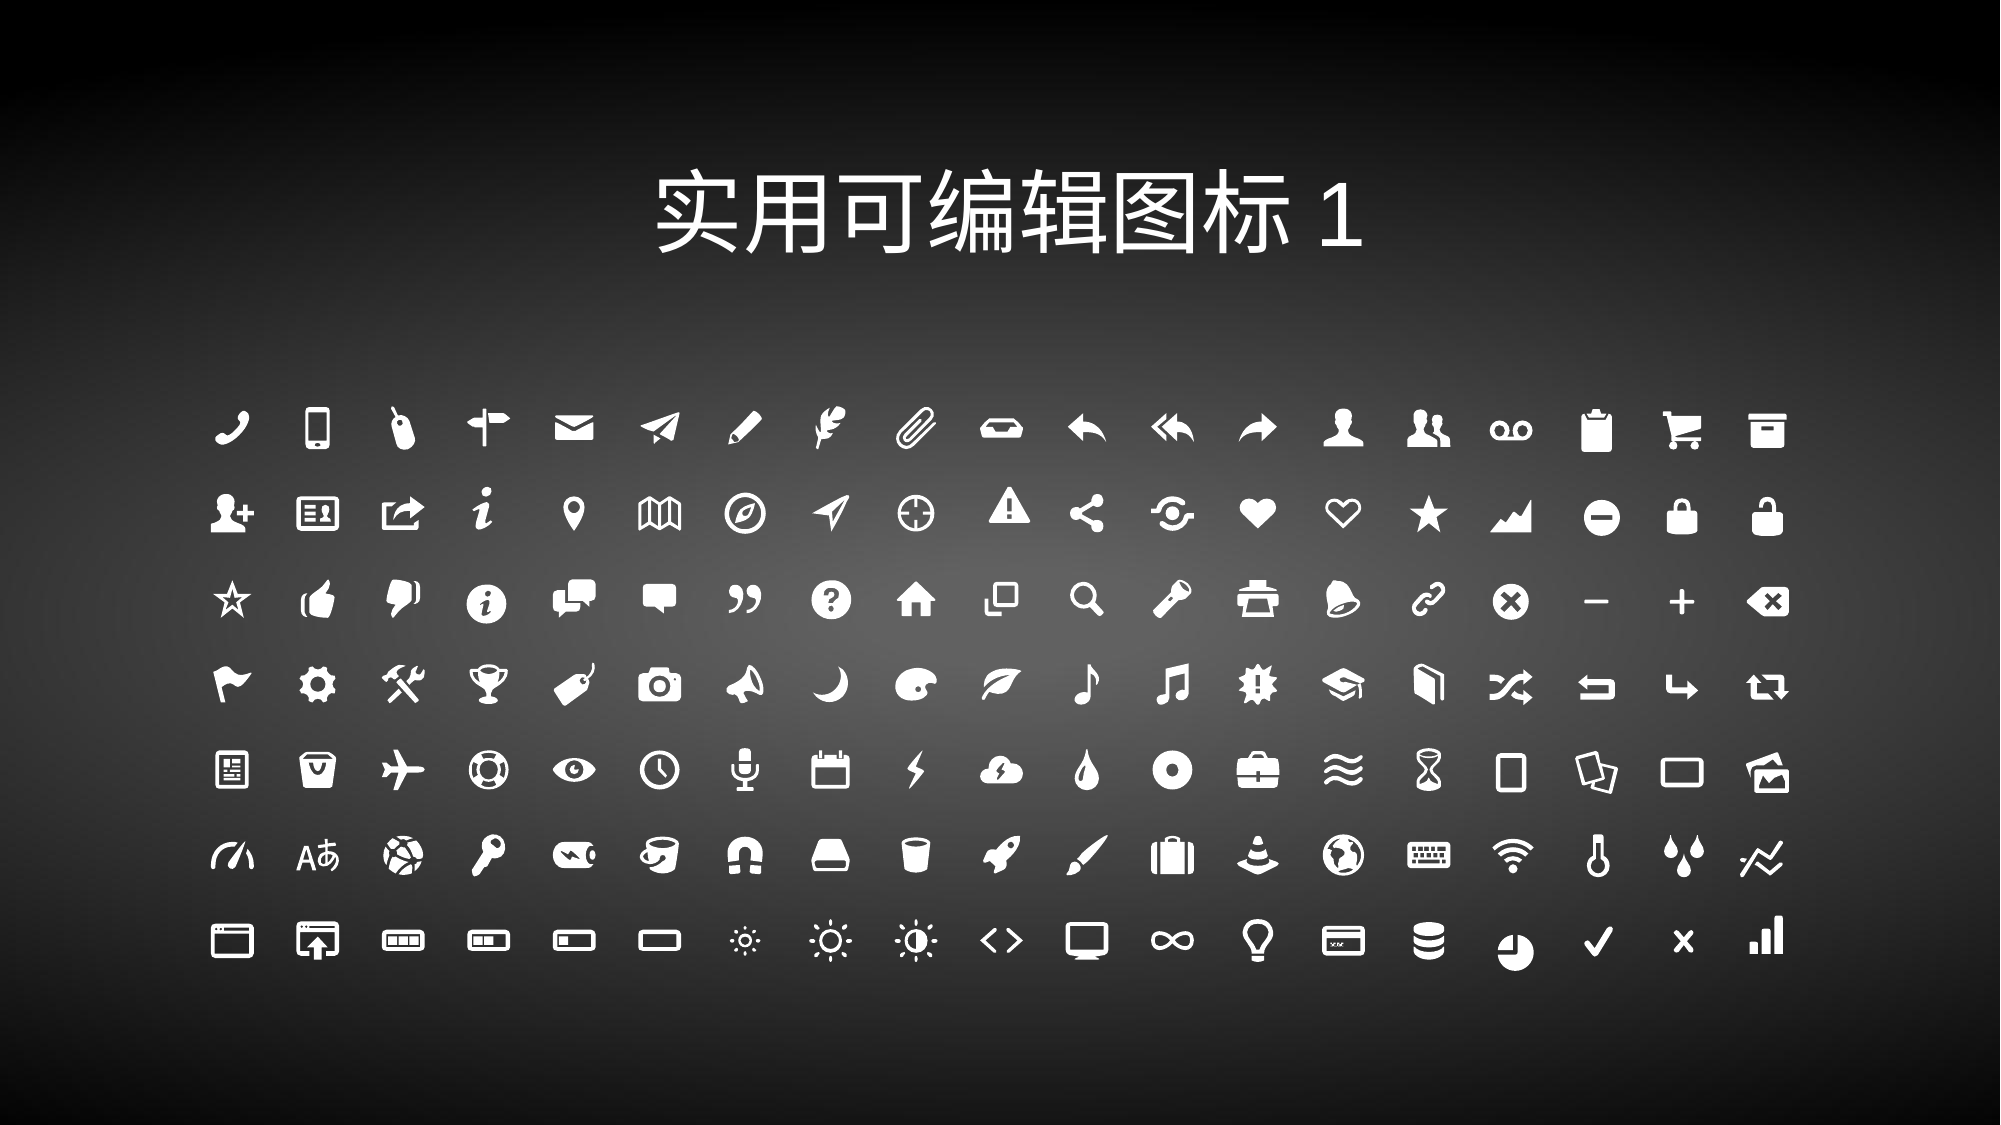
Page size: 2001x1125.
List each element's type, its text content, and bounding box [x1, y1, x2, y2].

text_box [210, 406, 1790, 971]
picture [0, 0, 2000, 1125]
text_box 实用可编辑图标1 [515, 147, 1502, 272]
